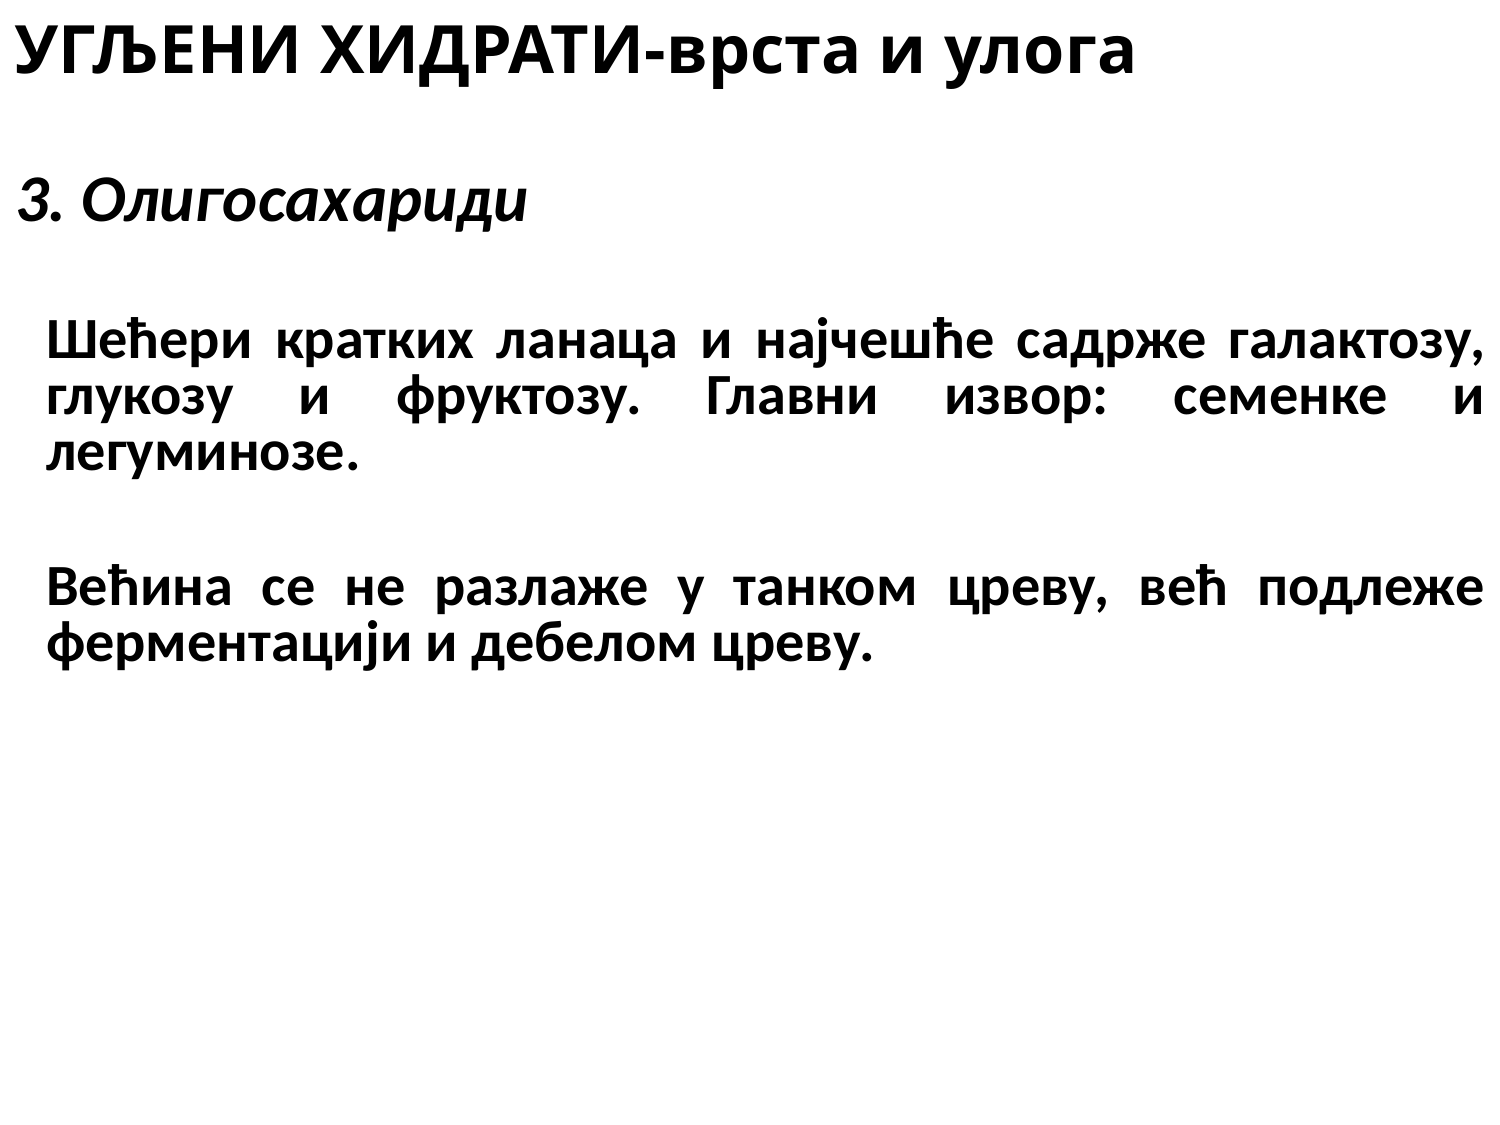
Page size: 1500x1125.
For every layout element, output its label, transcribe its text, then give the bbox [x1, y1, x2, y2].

subtitle 3. Олигосахариди Шећери кратких ланаца и најчешће садрже галактозу, глукозу и фруктозу. Главни извор: семенке и легуминозе. Већина се не разлаже у танком цреву, већ подлеже ферментацији и дебелом цреву. [0, 125, 1500, 1106]
text_box УГЉЕНИ ХИДРАТИ-врста и улога [0, 0, 1312, 95]
